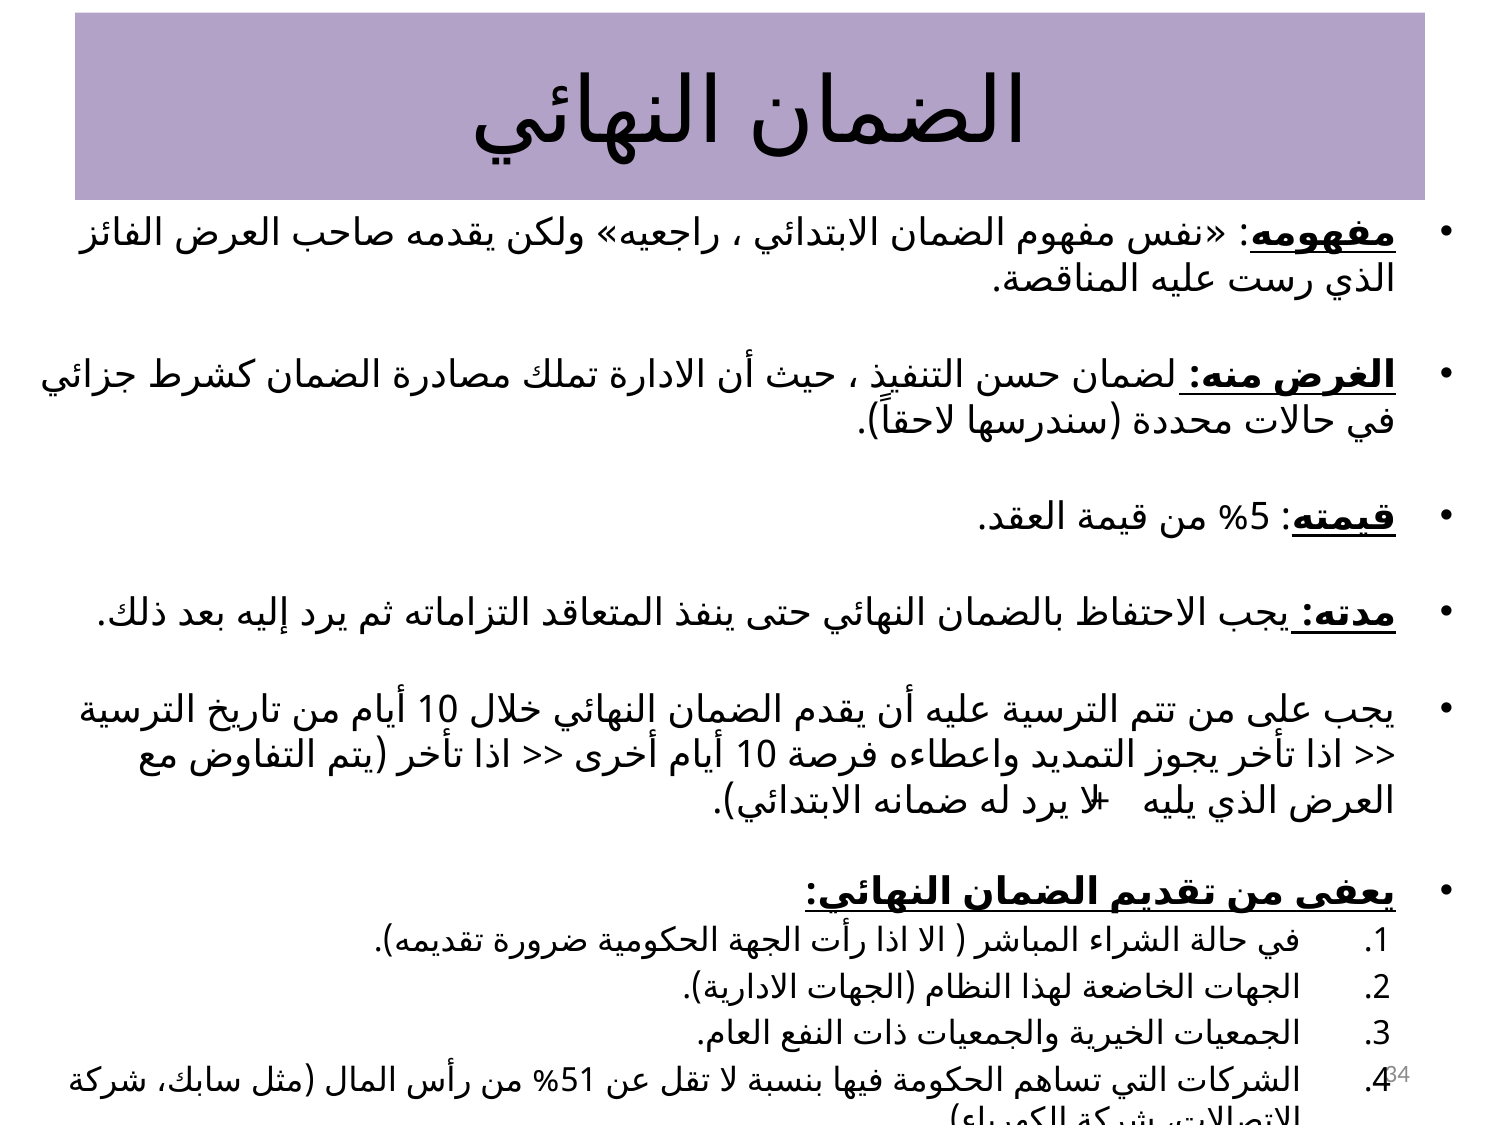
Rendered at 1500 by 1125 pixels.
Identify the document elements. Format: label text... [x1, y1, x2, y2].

slide_number 34 [1074, 1042, 1425, 1103]
list مفهومه: «نفس مفهوم الضمان الابتدائي ، راجعيه» ولكن يقدمه صاحب العرض الفائز الذي رست عليه المناقصة. الغرض منه: لضمان حسن التنفيذ ، حيث أن الادارة تملك مصادرة الضمان كشرط جزائي في حالات محددة (سندرسها لاحقاً). قيمته: 5% من قيمة العقد. مدته: يجب الاحتفاظ بالضمان النهائي حتى ينفذ المتعاقد التزاماته ثم يرد إليه بعد ذلك. يجب على من تتم الترسية عليه أن يقدم الضمان النهائي خلال 10 أيام من تاريخ الترسية << اذا تأخر يجوز التمديد واعطاءه فرصة 10 أيام أخرى << اذا تأخر (يتم التفاوض مع العرض الذي يليه + لا يرد له ضمانه الابتدائي). يعفى من تقديم الضمان النهائي: في حالة الشراء المباشر ( الا اذا رأت الجهة الحكومية ضرورة تقديمه). الجهات الخاضعة لهذا النظام (الجهات الادارية). الجمعيات الخيرية والجمعيات ذات النفع العام. الشركات التي تساهم الحكومة فيها بنسبة لا تقل عن 51% من رأس المال (مثل سابك، شركة الاتصالات، شركة الكهرباء). [24, 200, 1463, 1125]
title الضمان النهائي [75, 12, 1425, 200]
